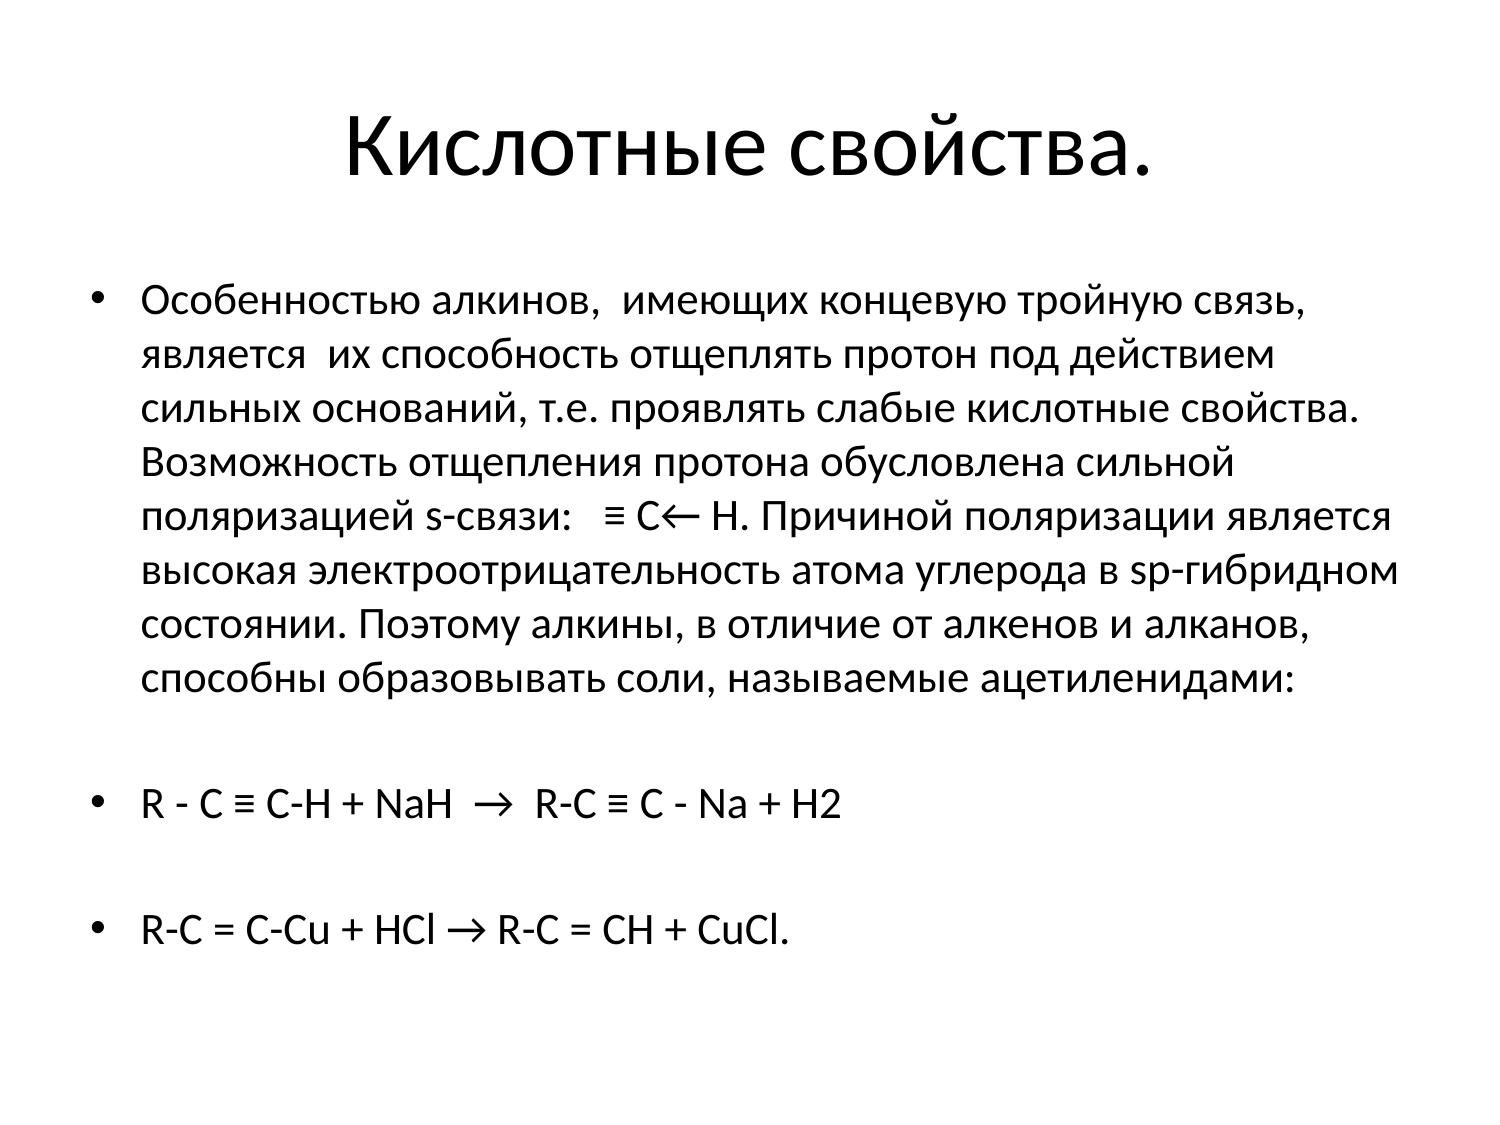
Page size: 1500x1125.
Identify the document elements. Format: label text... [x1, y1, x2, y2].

list Особенностью алкинов, имеющих концевую тройную связь, является их способность отщеплять протон под действием сильных оснований, т.е. проявлять слабые кислотные свойства. Возможность отщепления протона обусловлена сильной поляризацией s-связи: ≡ С← Н. Причиной поляризации является высокая электроотрицательность атома углерода в sp-гибридном состоянии. Поэтому алкины, в отличие от алкенов и алканов, способны образовывать соли, называемые ацетиленидами: R - C ≡ C-H + NaH → R-C ≡ C - Na + Н2 R-C = C-Cu + HCl → R-C = CH + CuCl. [75, 262, 1425, 1005]
title Кислотные свойства. [75, 45, 1425, 233]
